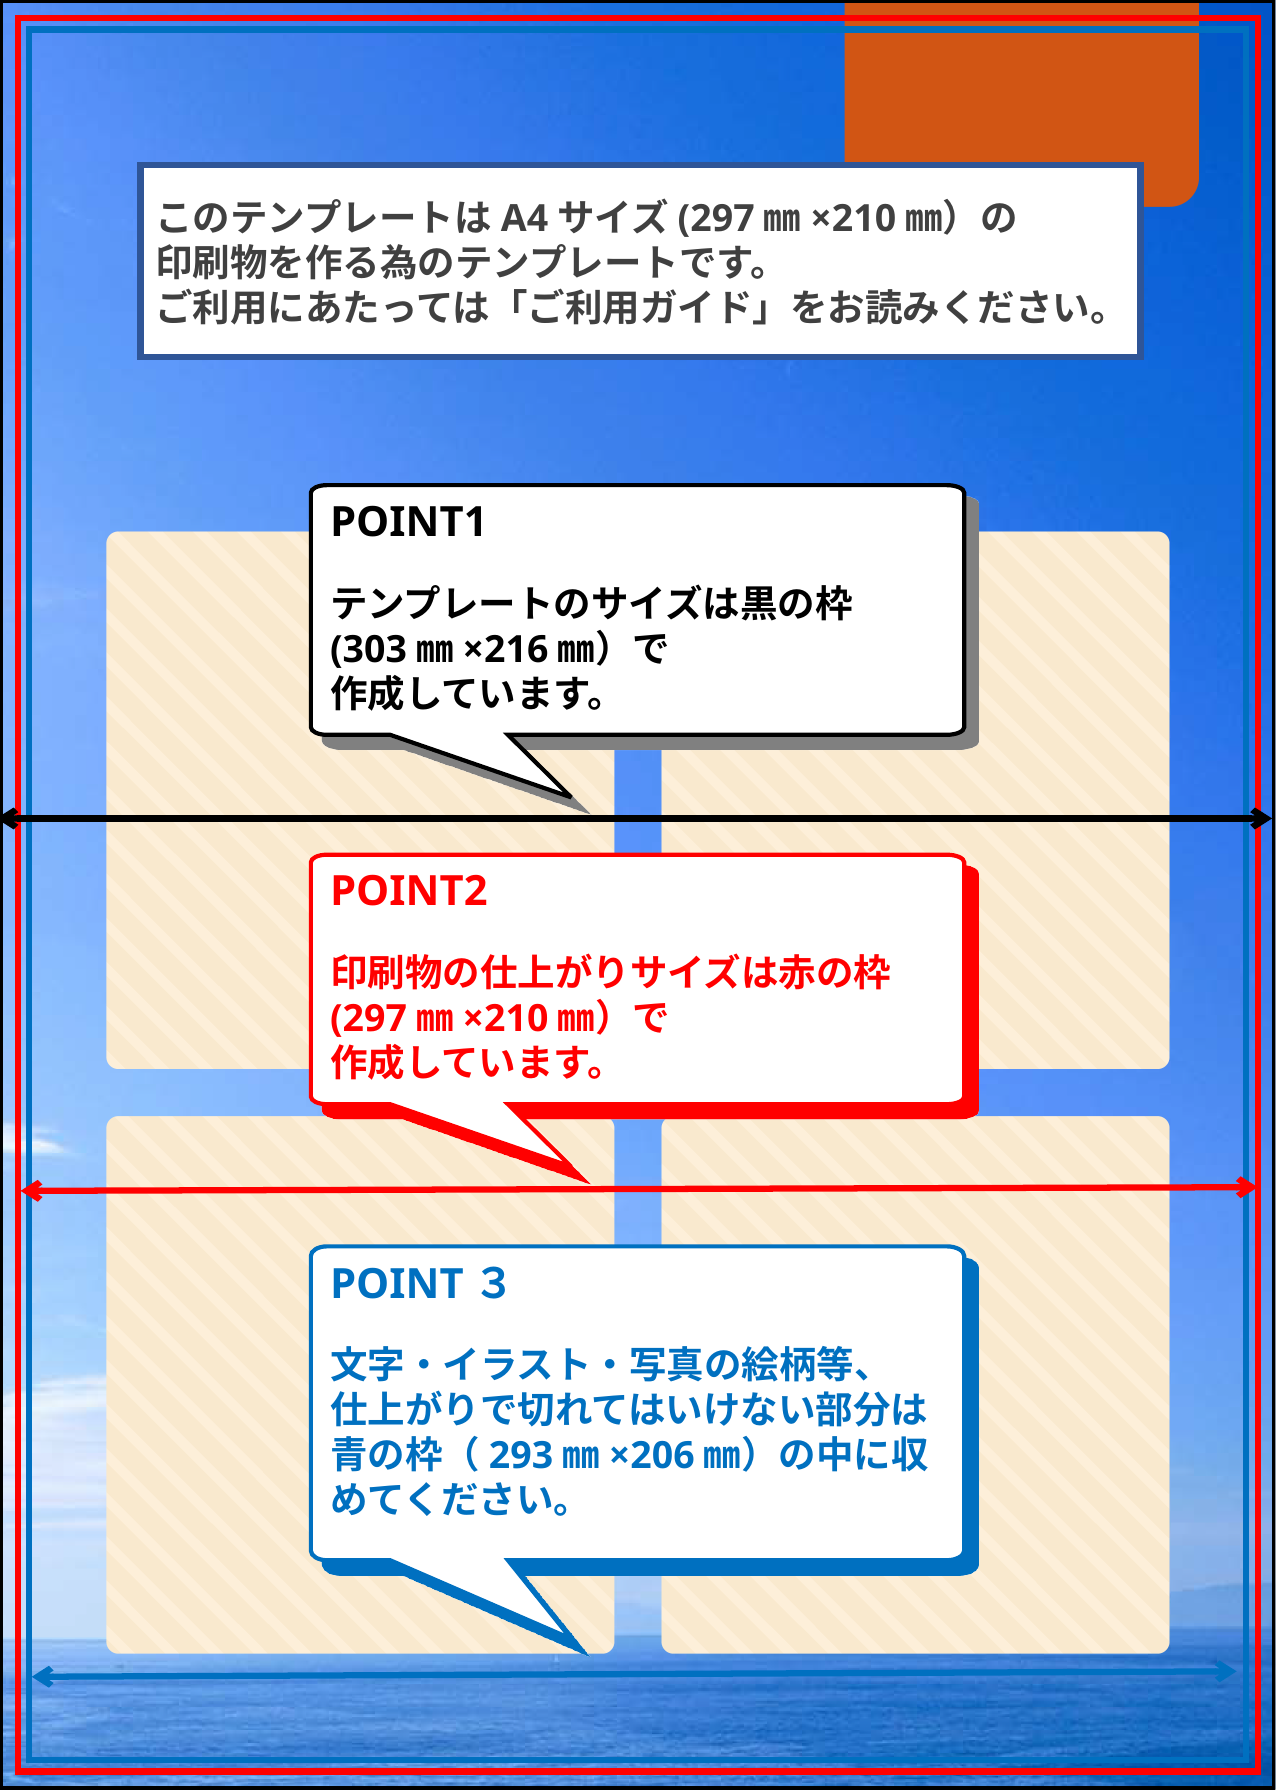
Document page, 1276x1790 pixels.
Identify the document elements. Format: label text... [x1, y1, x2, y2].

text_box [28, 822, 1247, 1187]
text_box POINT1 テンプレートのサイズは黒の枠 (303㎜×216㎜）で 作成しています。 [310, 485, 965, 798]
text_box POINT３ 文字・イラスト・写真の絵柄等、 仕上がりで切れてはいけない部分は 青の枠（293㎜×206㎜）の中に収めてください。 [310, 1246, 965, 1639]
text_box [17, 17, 1259, 815]
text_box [31, 1671, 1237, 1677]
text_box [0, 0, 1276, 1790]
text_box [20, 1187, 1258, 1191]
text_box [28, 1191, 1247, 1761]
text_box [17, 822, 1259, 1773]
text_box POINT2 印刷物の仕上がりサイズは赤の枠(297㎜×210㎜）で 作成しています。 [310, 854, 965, 1167]
text_box [28, 28, 1247, 815]
text_box このテンプレートはA4サイズ(297㎜×210㎜）の 印刷物を作る為のテンプレートです。 ご利用にあたっては「ご利用ガイド」をお読みください。 [140, 164, 1142, 358]
